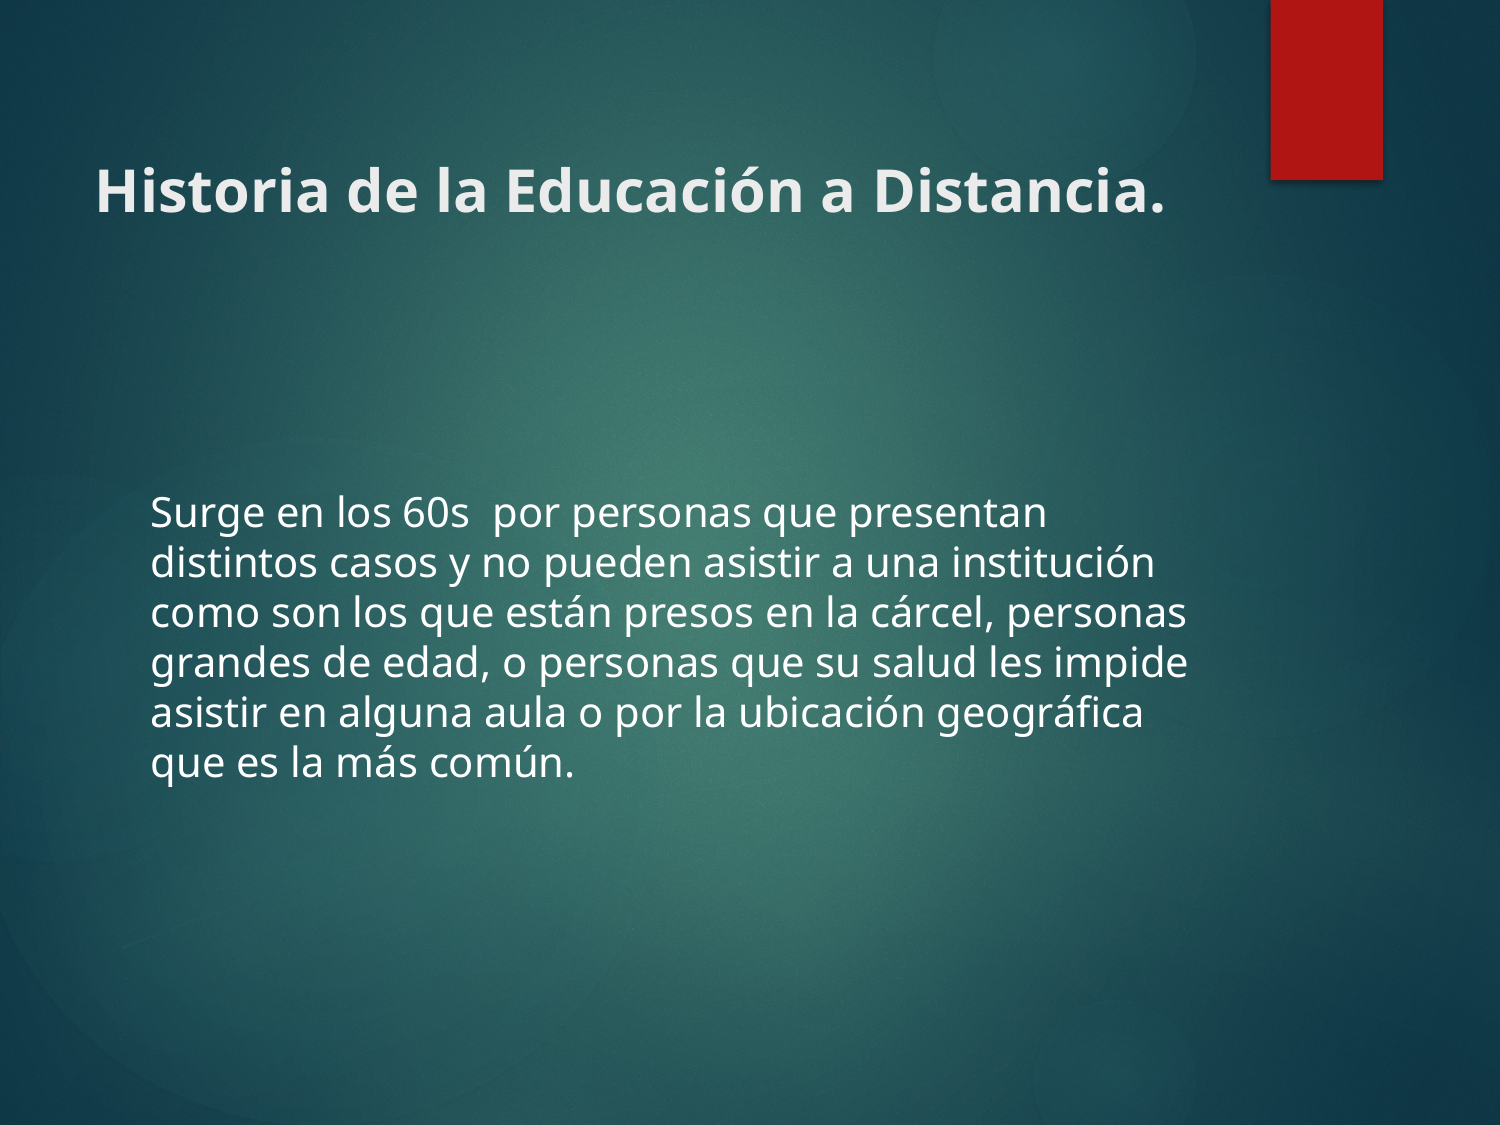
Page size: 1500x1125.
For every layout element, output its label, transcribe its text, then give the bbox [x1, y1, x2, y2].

list Surge en los 60s por personas que presentan distintos casos y no pueden asistir a una institución como son los que están presos en la cárcel, personas grandes de edad, o personas que su salud les impide asistir en alguna aula o por la ubicación geográfica que es la más común. [135, 336, 1237, 1025]
title Historia de la Educación a Distancia. [79, 74, 1237, 304]
